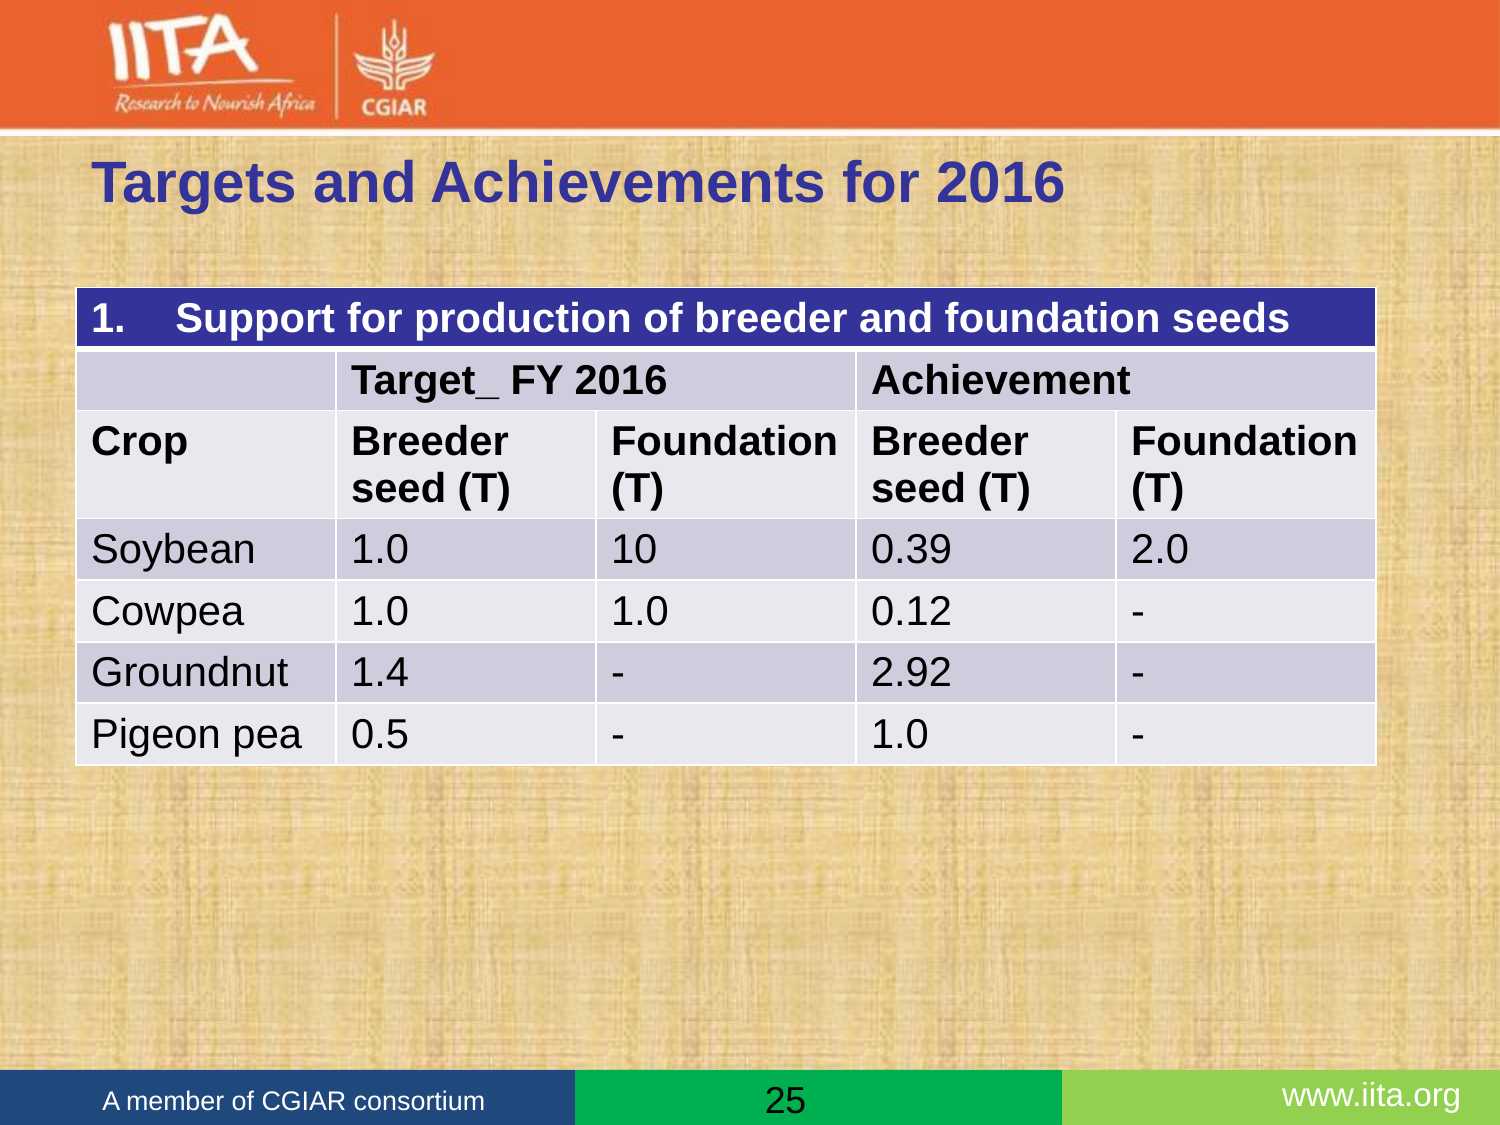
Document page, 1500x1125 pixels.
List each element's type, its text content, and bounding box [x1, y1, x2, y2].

table_cell Crop [77, 411, 335, 518]
table_cell 0.12 [857, 581, 1115, 641]
table_cell Target_ FY 2016 [337, 352, 855, 410]
table_cell 1.0 [337, 519, 595, 579]
table_cell 2.0 [1117, 519, 1375, 579]
picture [0, 0, 1500, 1069]
table_cell - [1117, 643, 1375, 702]
table_cell 0.5 [337, 704, 595, 764]
table_cell 1.4 [337, 643, 595, 702]
table_cell Breeder seed (T) [337, 411, 595, 518]
table_cell Pigeon pea [77, 704, 335, 764]
table_cell Foundation (T) [1117, 411, 1375, 518]
text_box 25 [749, 1068, 838, 1125]
table_cell [77, 352, 335, 410]
table_cell - [597, 643, 855, 702]
table_cell - [1117, 581, 1375, 641]
table_cell Achievement [857, 352, 1375, 410]
table_cell Cowpea [77, 581, 335, 641]
table_cell 1.0 [597, 581, 855, 641]
table_cell - [1117, 704, 1375, 764]
table_cell Groundnut [77, 643, 335, 702]
table_cell Soybean [77, 519, 335, 579]
table_cell Breeder seed (T) [857, 411, 1115, 518]
table_header Support for production of breeder and foundation seeds [77, 288, 1375, 346]
table_cell 0.39 [857, 519, 1115, 579]
table_cell Foundation (T) [597, 411, 855, 518]
table_cell 1.0 [857, 704, 1115, 764]
table_cell 10 [597, 519, 855, 579]
table_cell 1.0 [337, 581, 595, 641]
table_cell - [597, 704, 855, 764]
table_cell 2.92 [857, 643, 1115, 702]
title Targets and Achievements for 2016 [76, 137, 1152, 225]
